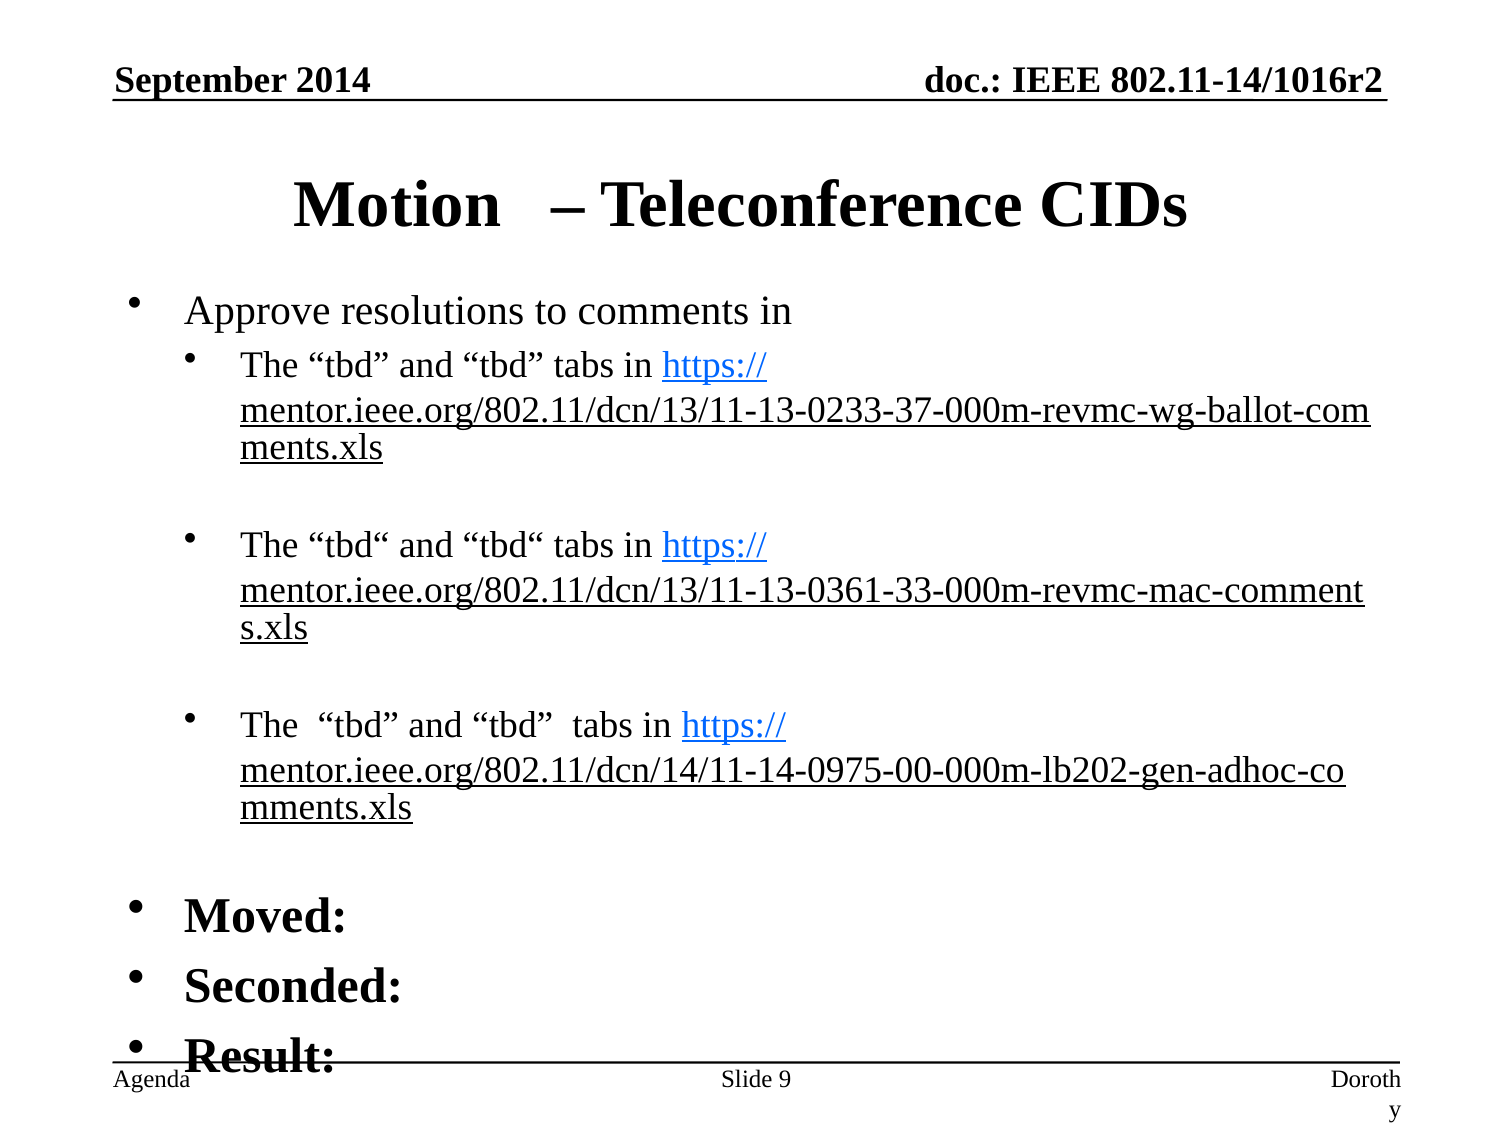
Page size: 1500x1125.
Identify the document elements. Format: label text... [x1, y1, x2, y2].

title Motion – Teleconference CIDs [112, 112, 1388, 275]
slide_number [114, 54, 425, 100]
list Approve resolutions to comments in The “tbd” and “tbd” tabs in https://mentor.ieee.org/802.11/dcn/13/11-13-0233-37-000m-revmc-wg-ballot-comments.xls The “tbd“ and “tbd“ tabs in https://mentor.ieee.org/802.11/dcn/13/11-13-0361-33-000m-revmc-mac-comments.xls The “tbd” and “tbd” tabs in https://mentor.ieee.org/802.11/dcn/14/11-14-0975-00-000m-lb202-gen-adhoc-comments.xls Moved: Seconded: Result: [112, 275, 1388, 850]
footer Dorothy Stanley, Aruba Networks [1325, 1062, 1402, 1093]
slide_number Slide 9 [712, 1062, 800, 1093]
